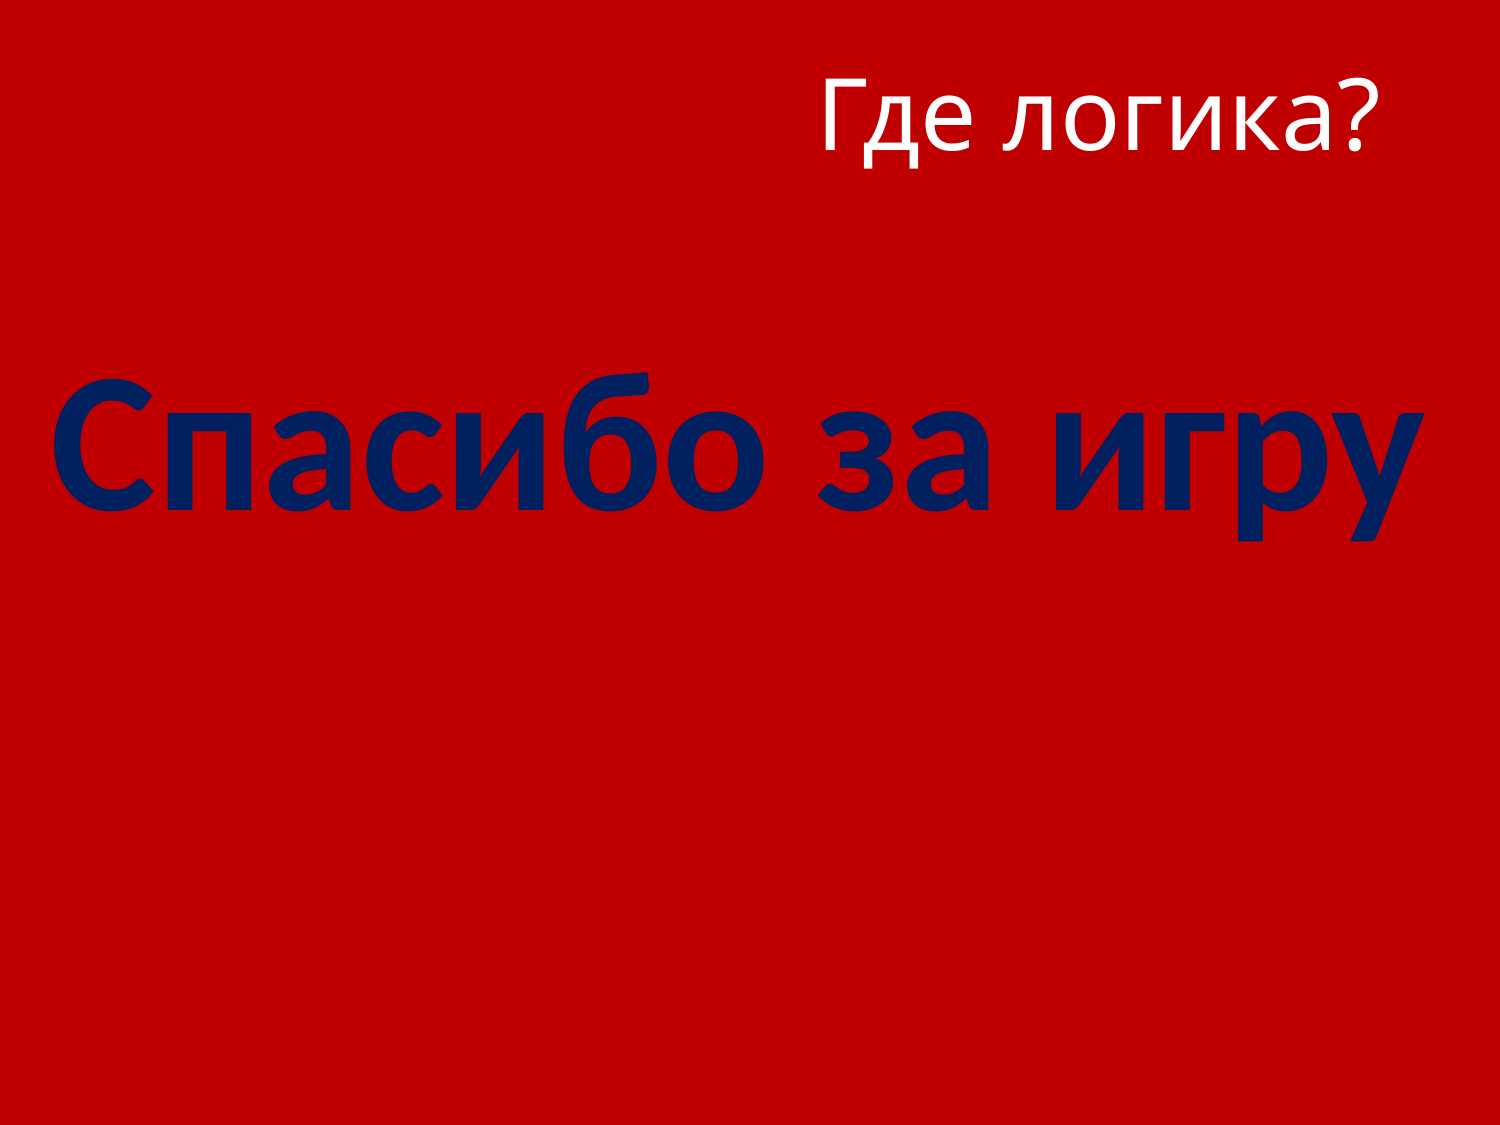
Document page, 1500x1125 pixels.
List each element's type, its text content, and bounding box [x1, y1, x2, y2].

subtitle Спасибо за игру [17, 302, 1460, 728]
text_box Где логика? [801, 42, 1397, 178]
